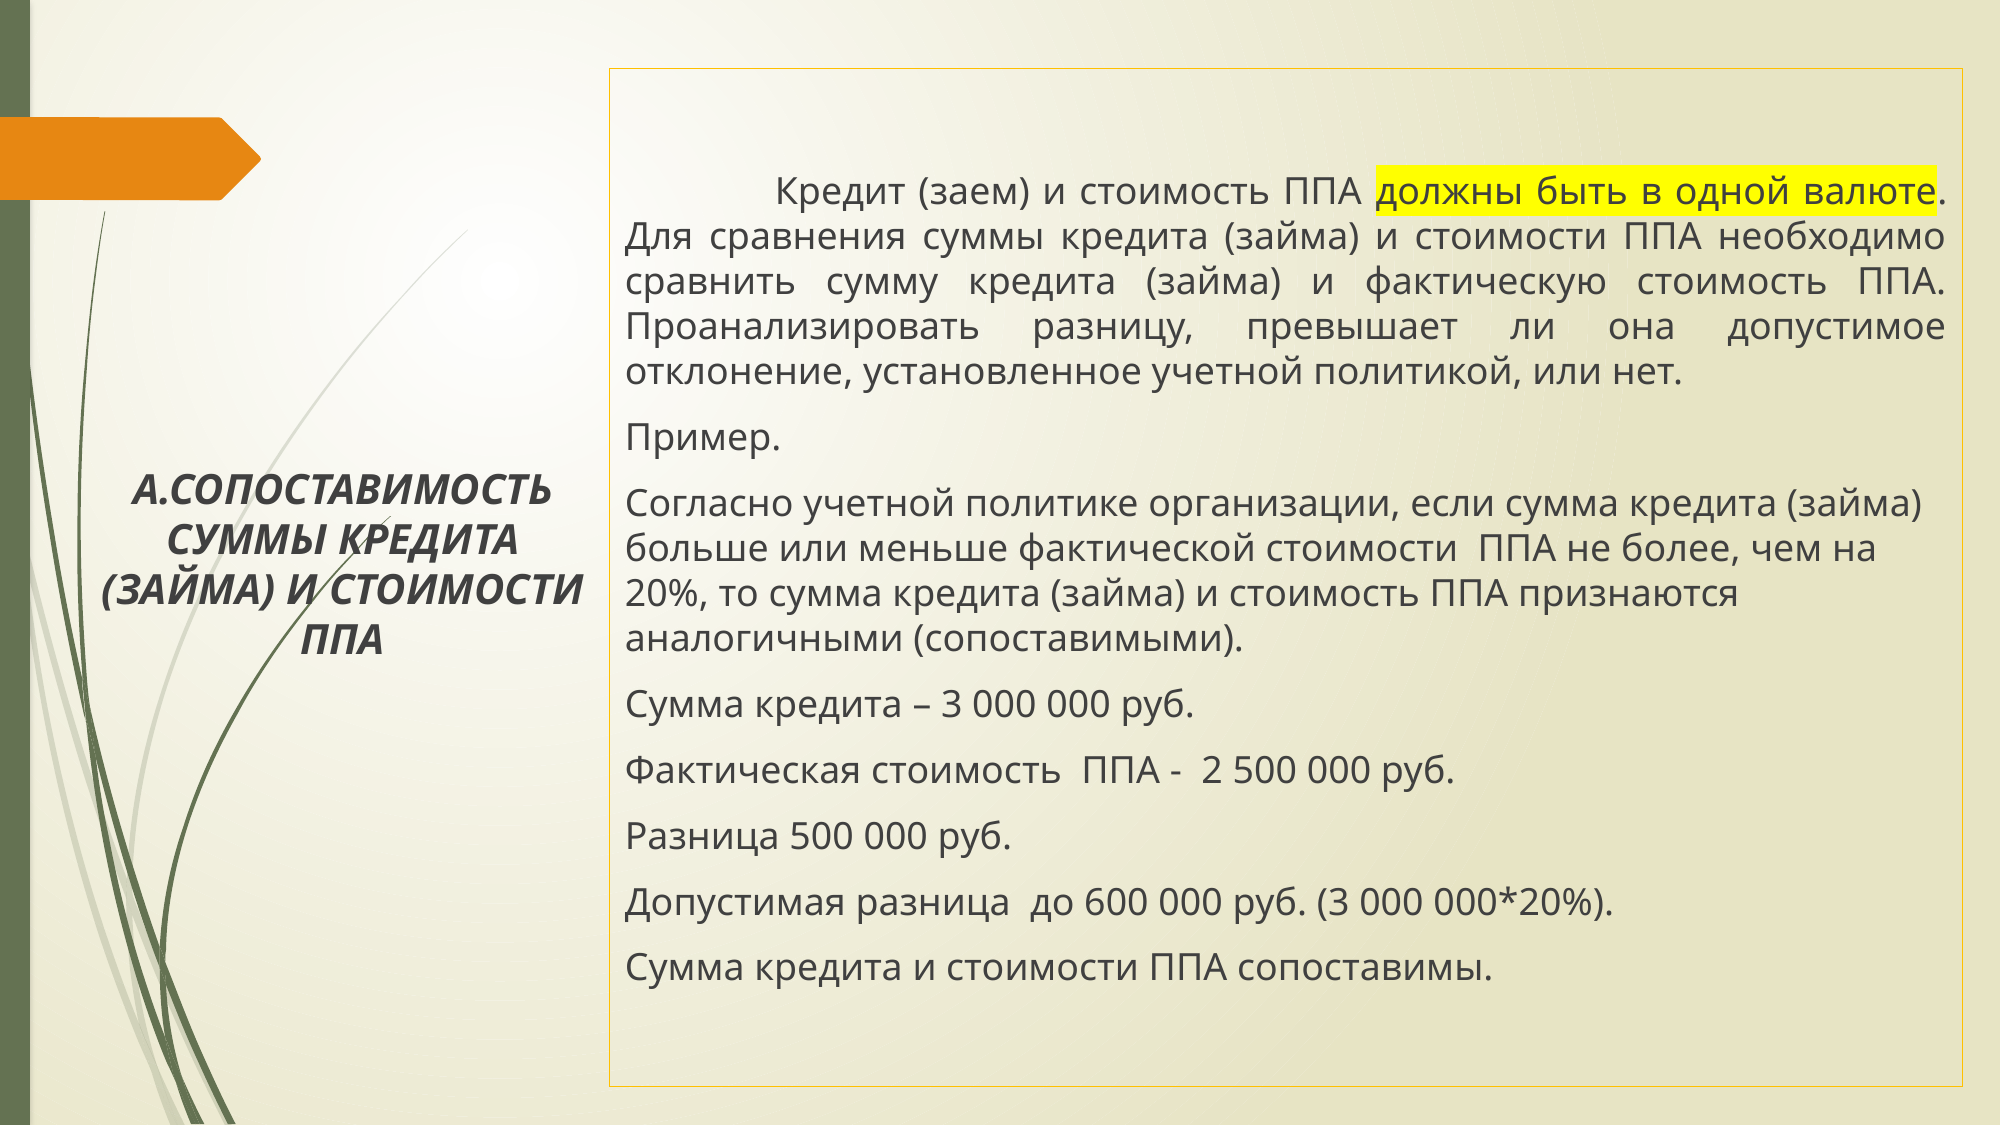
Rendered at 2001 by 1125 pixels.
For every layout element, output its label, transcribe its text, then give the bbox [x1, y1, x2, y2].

title А.СОПОСТАВИМОСТЬ СУММЫ КРЕДИТА (ЗАЙМА) И СТОИМОСТИ ППА [76, 134, 609, 991]
list Кредит (заем) и стоимость ППА должны быть в одной валюте. Для сравнения суммы кредита (займа) и стоимости ППА необходимо сравнить сумму кредита (займа) и фактическую стоимость ППА. Проанализировать разницу, превышает ли она допустимое отклонение, установленное учетной политикой, или нет. Пример. Согласно учетной политике организации, если сумма кредита (займа) больше или меньше фактической стоимости ППА не более, чем на 20%, то сумма кредита (займа) и стоимость ППА признаются аналогичными (сопоставимыми). Сумма кредита – 3 000 000 руб. Фактическая стоимость ППА - 2 500 000 руб. Разница 500 000 руб. Допустимая разница до 600 000 руб. (3 000 000*20%). Сумма кредита и стоимости ППА сопоставимы. [609, 68, 1963, 1087]
